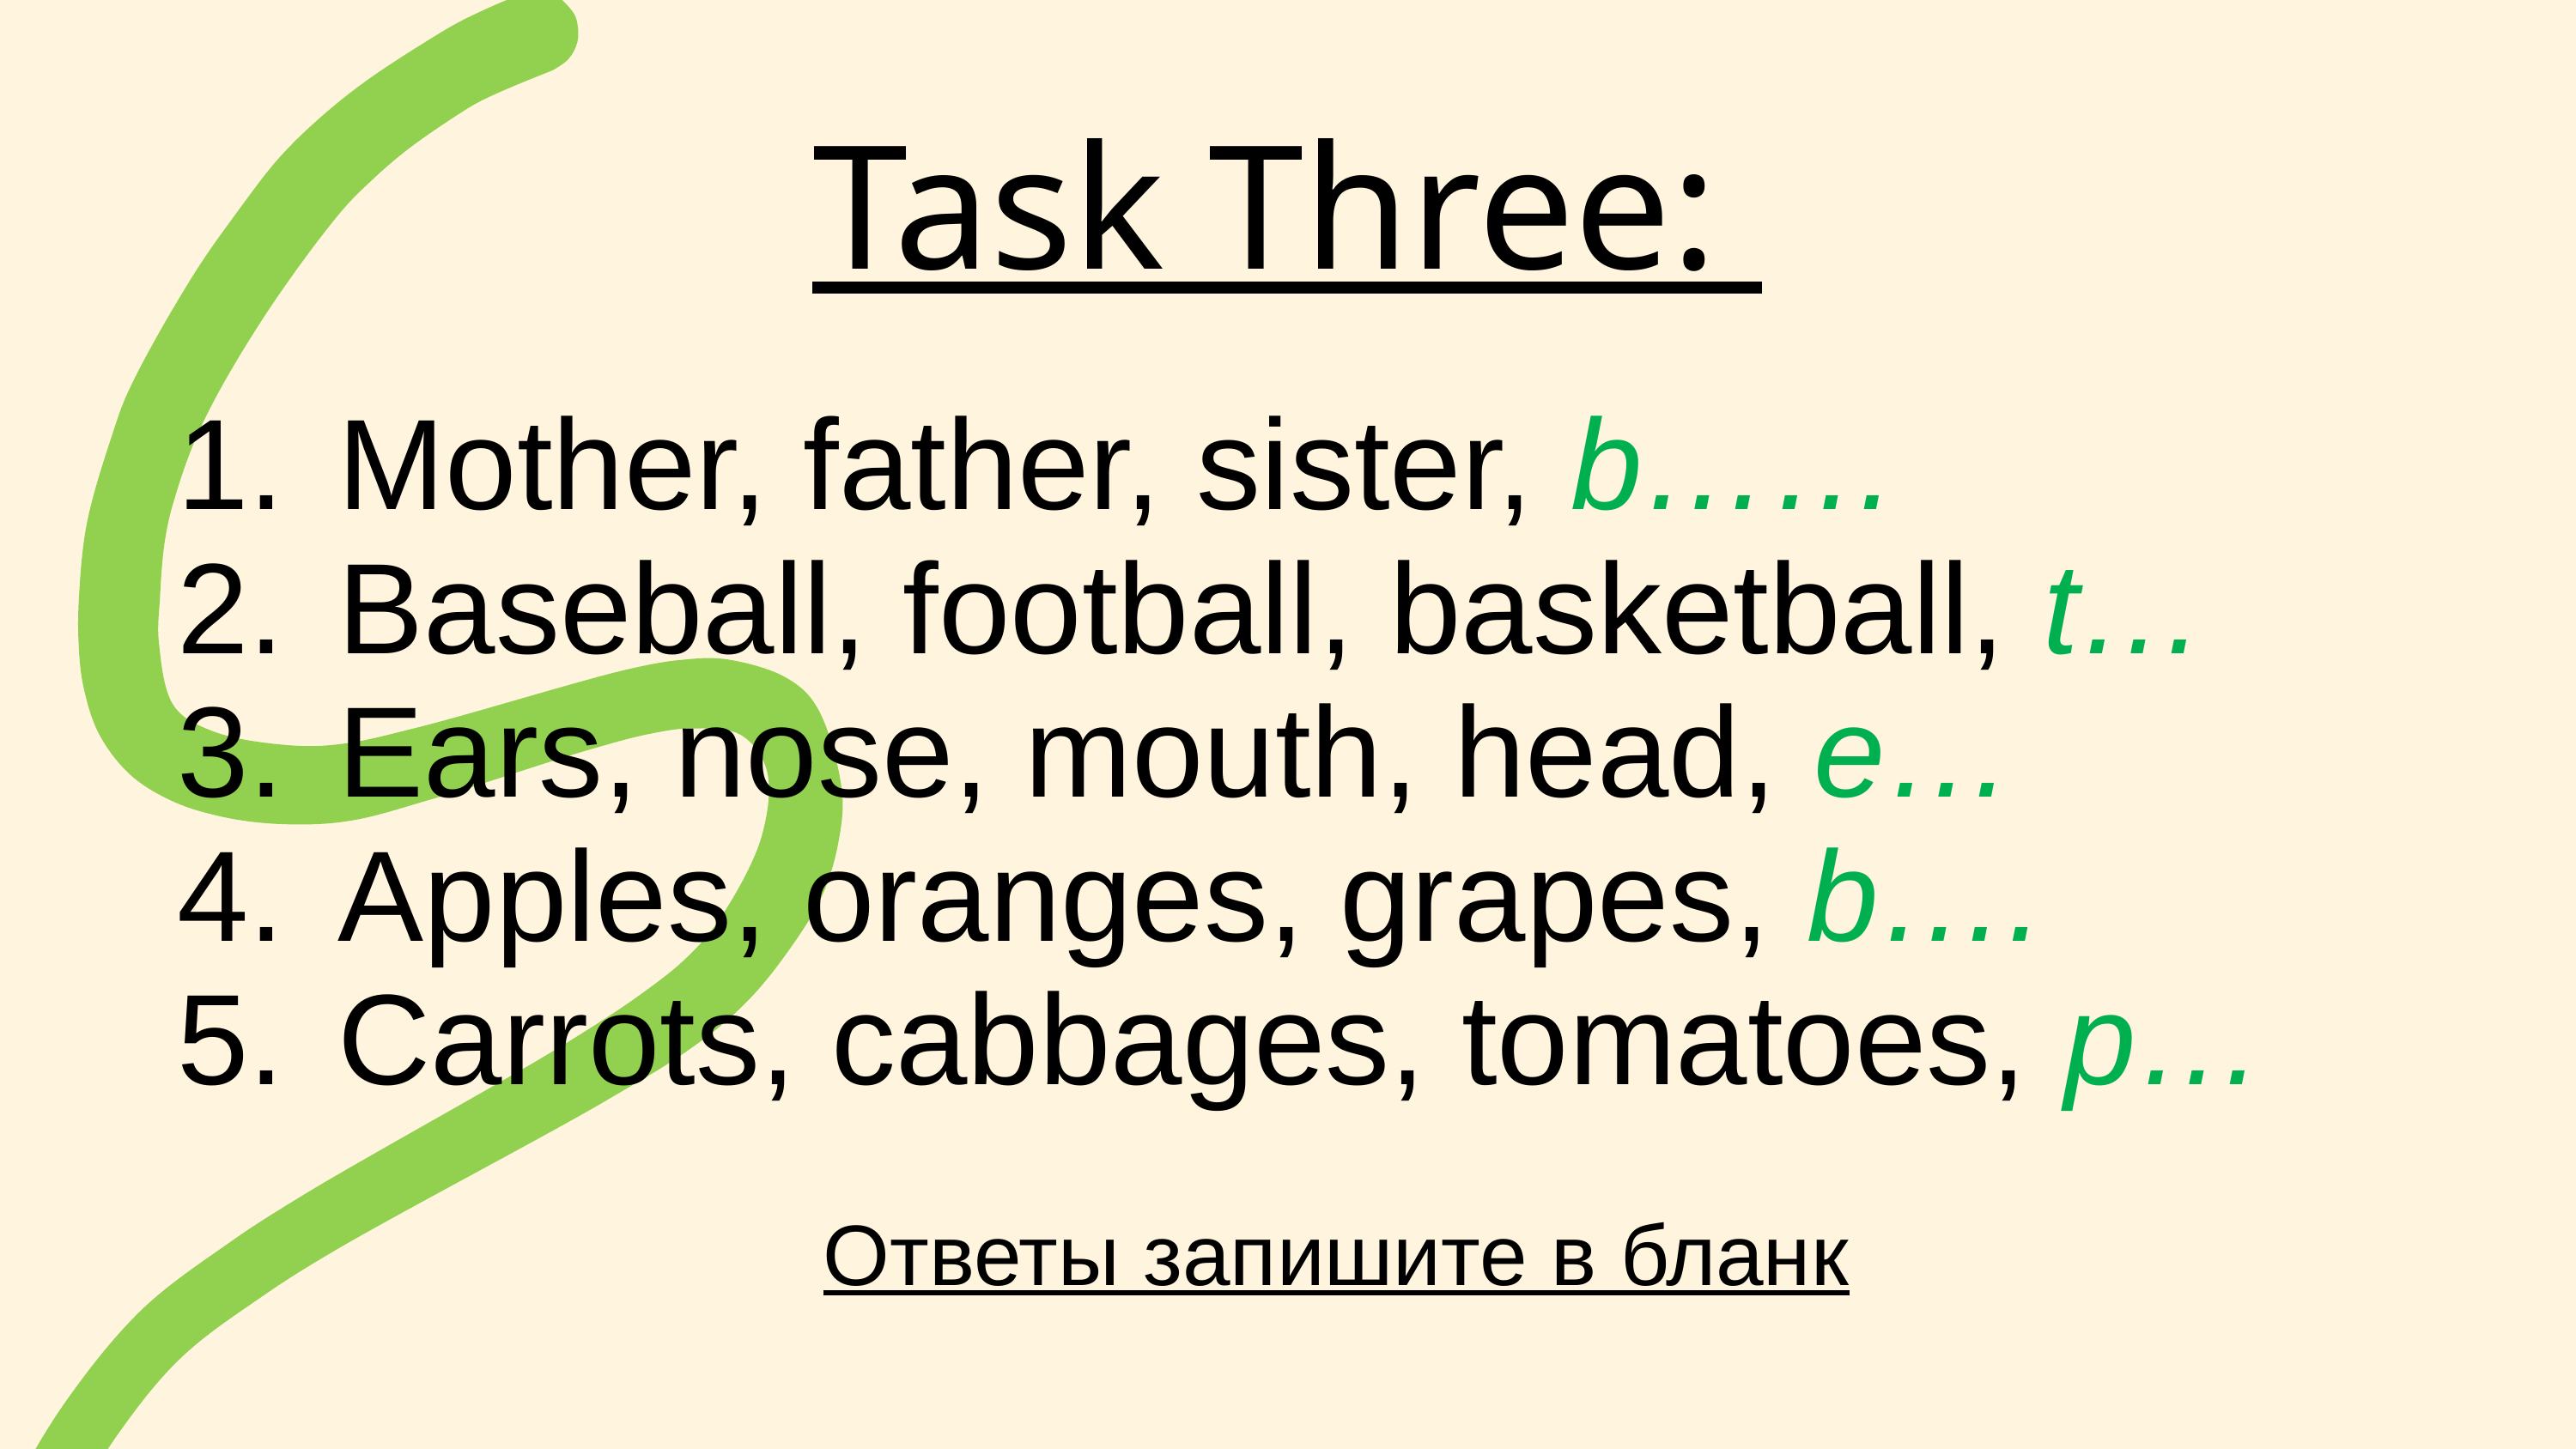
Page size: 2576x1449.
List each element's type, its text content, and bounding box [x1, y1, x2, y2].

table_header [854, 157, 2522, 334]
table_cell Mother, father, sister, b…… Baseball, football, basketball, t… Ears, nose, mouth, head, e… Apples, oranges, grapes, b…. Carrots, cabbages, tomatoes, p… Ответы запишите в бланк [854, 334, 2522, 1449]
text_box Task Three: [854, 156, 2267, 304]
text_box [0, 0, 850, 1449]
